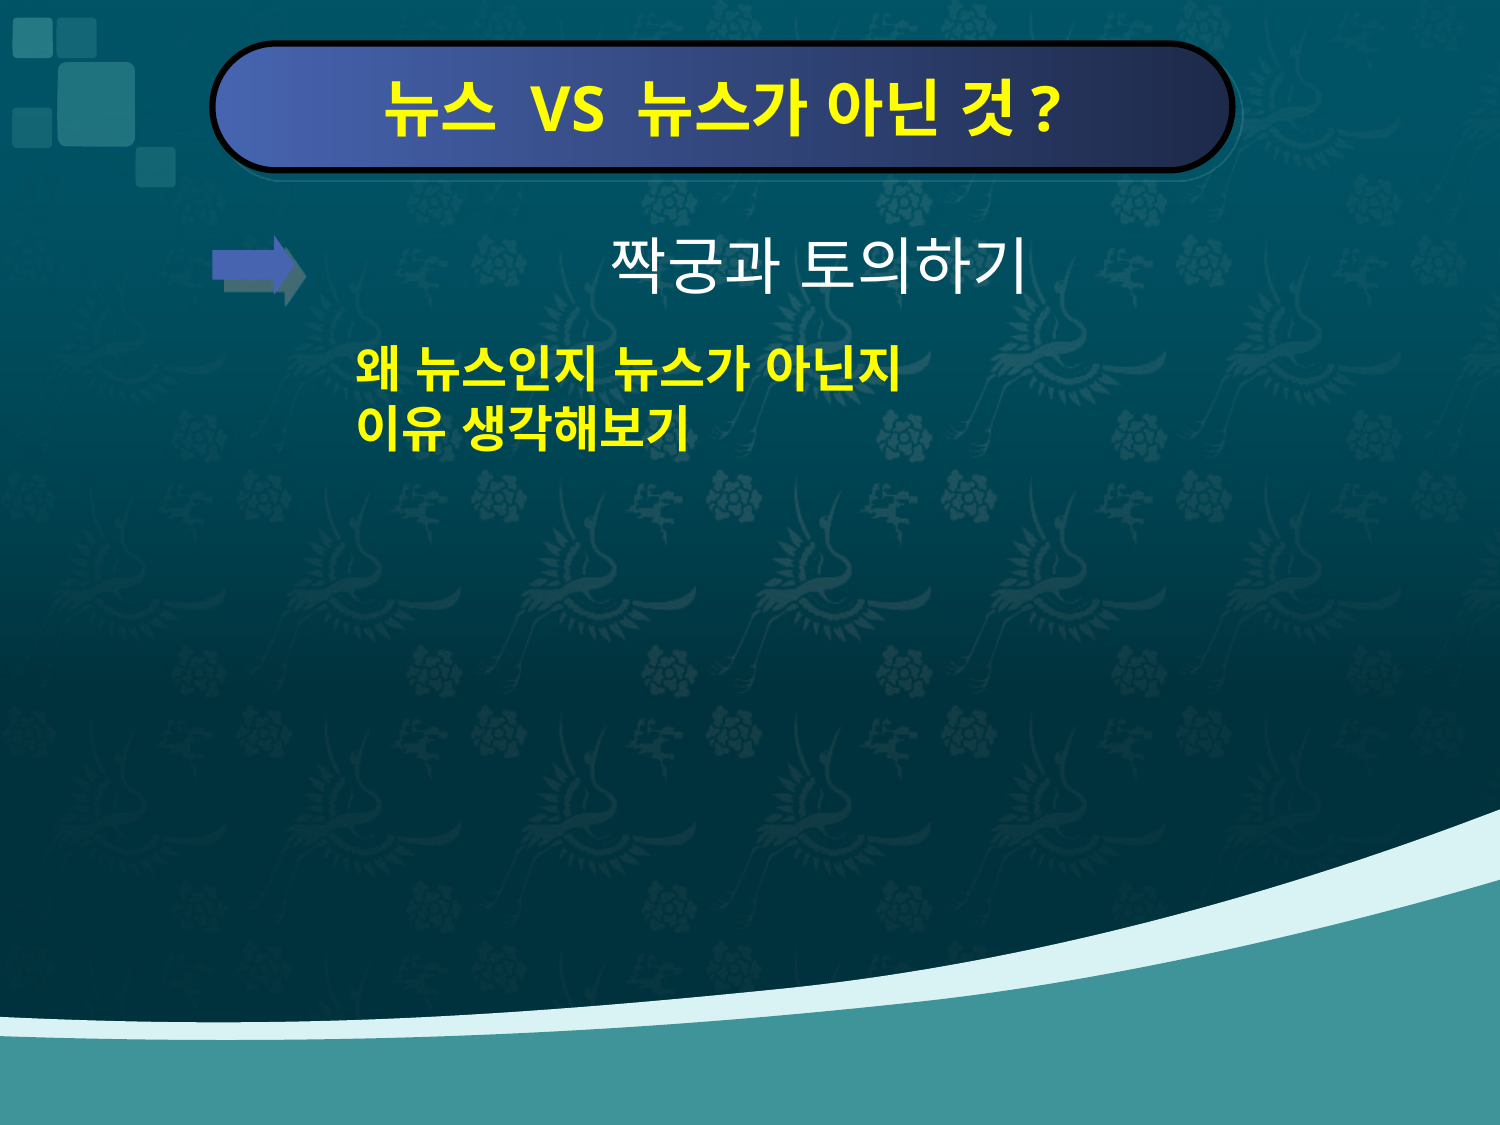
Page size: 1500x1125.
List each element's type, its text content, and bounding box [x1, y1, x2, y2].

text_box 짝궁과 토의하기 [334, 219, 1277, 310]
text_box 뉴스 VS 뉴스가 아닌 것? [212, 43, 1233, 171]
text_box 왜 뉴스인지 뉴스가 아닌지 이유 생각해보기 [341, 329, 1341, 465]
text_box [212, 235, 295, 295]
